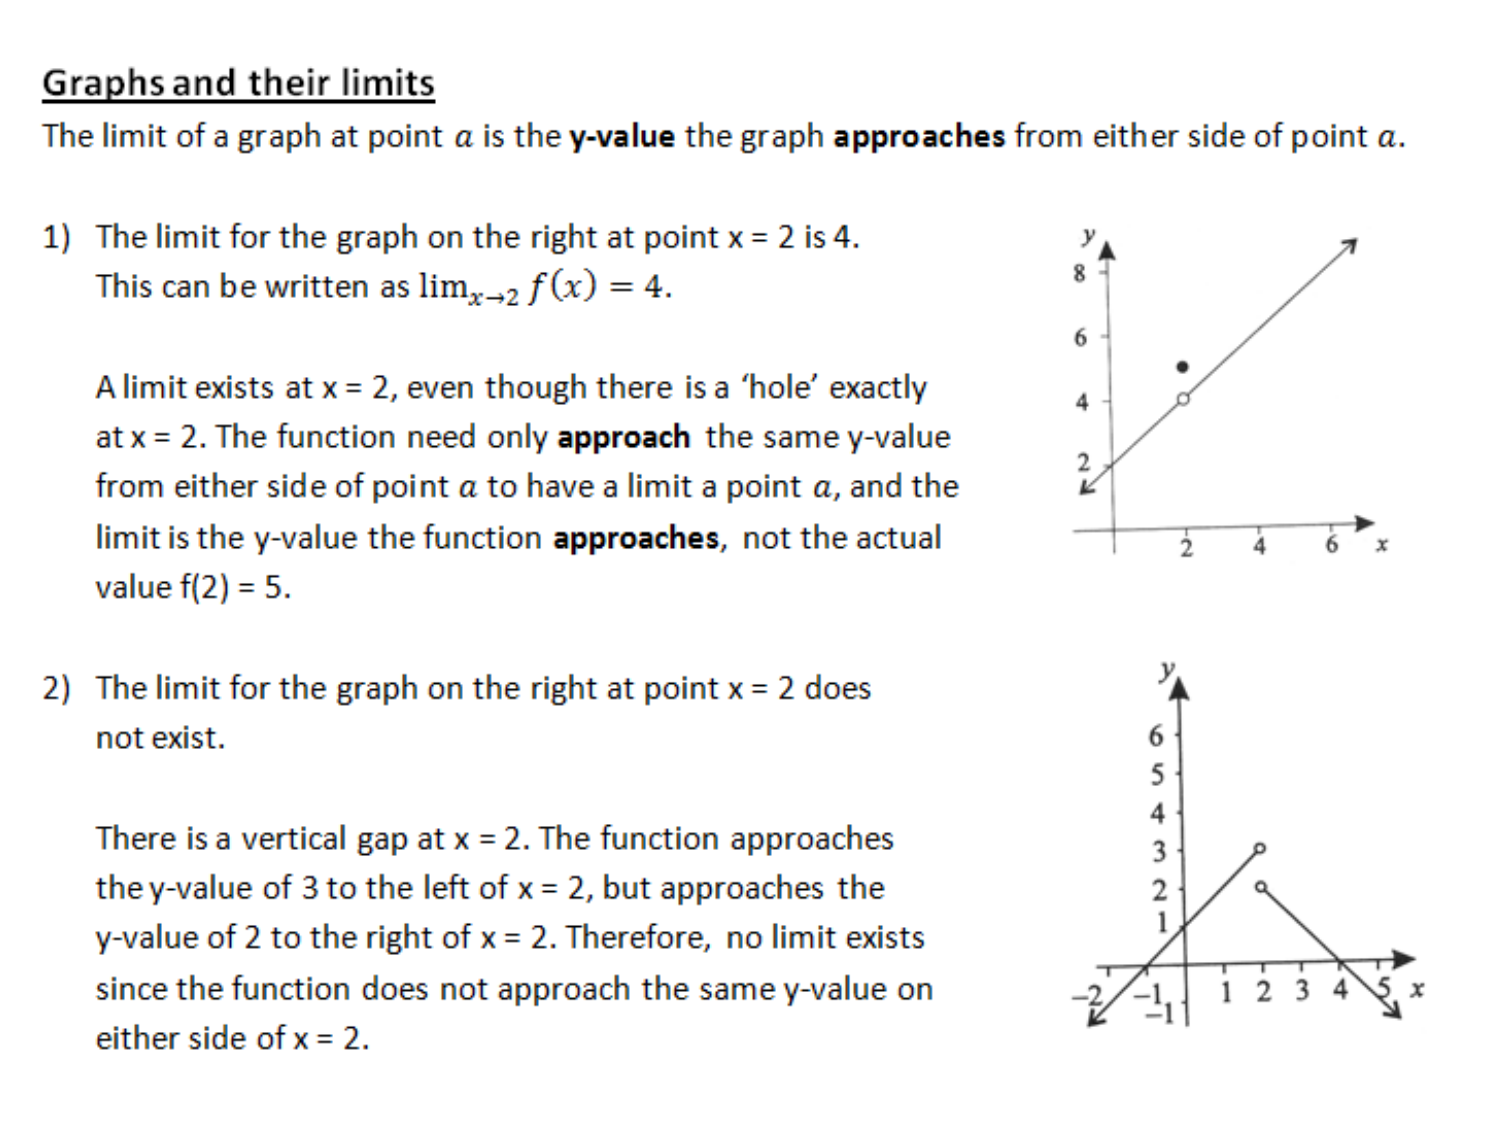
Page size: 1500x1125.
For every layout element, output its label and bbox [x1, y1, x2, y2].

picture [29, 54, 1431, 1083]
